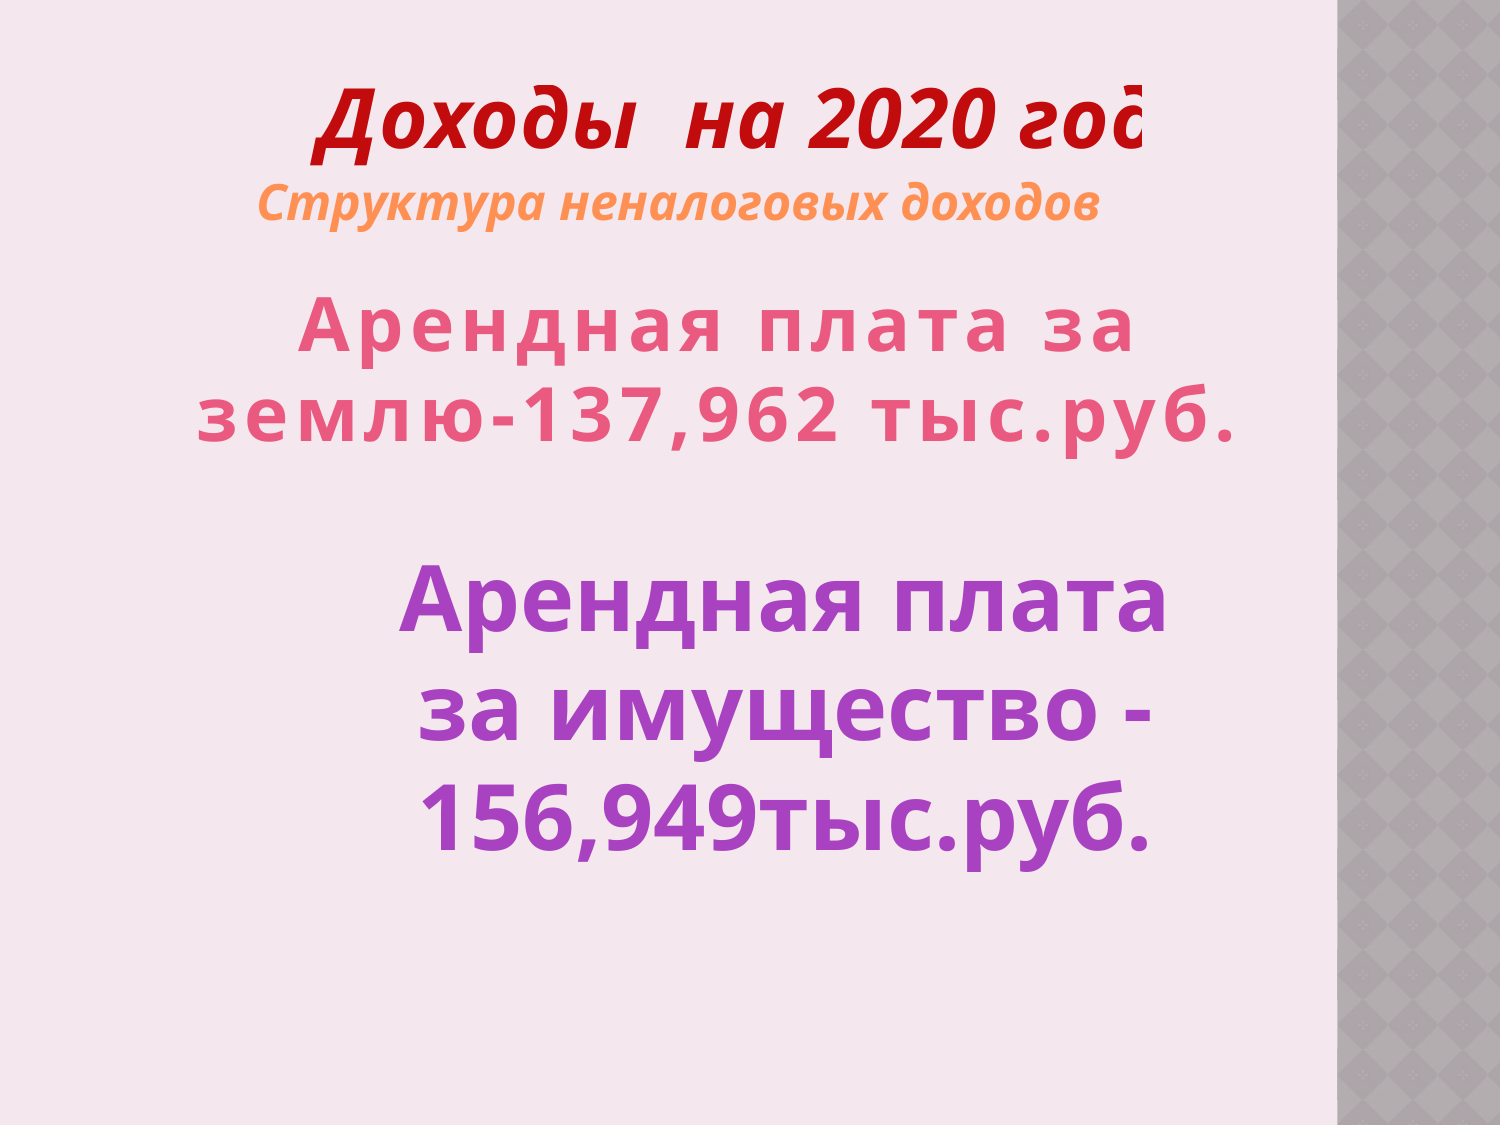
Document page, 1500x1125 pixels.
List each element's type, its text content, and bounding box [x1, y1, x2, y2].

text_box Арендная плата за землю-137,962 тыс.руб. [140, 269, 1301, 625]
text_box Арендная плата за имущество -156,949тыс.руб. [329, 421, 1243, 877]
text_box Структура неналоговых доходов [185, 155, 1172, 246]
text_box Доходы на 2020 год [66, 43, 1414, 188]
